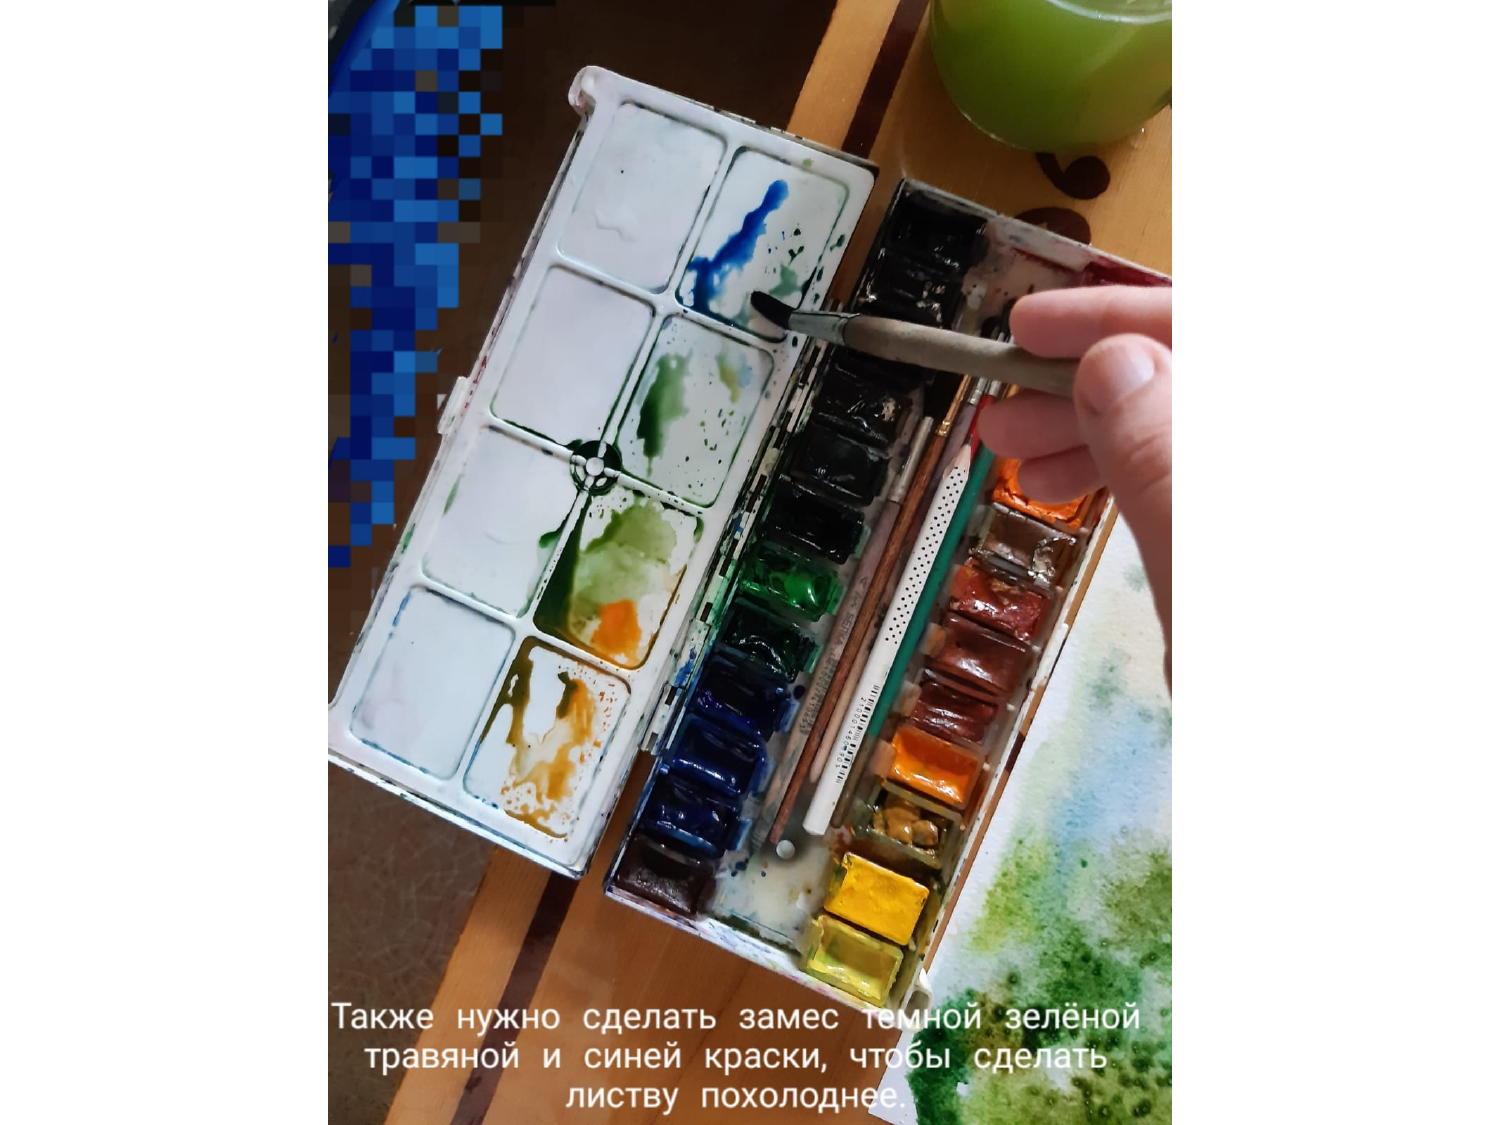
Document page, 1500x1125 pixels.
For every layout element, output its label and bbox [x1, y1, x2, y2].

picture [327, 0, 1173, 1125]
